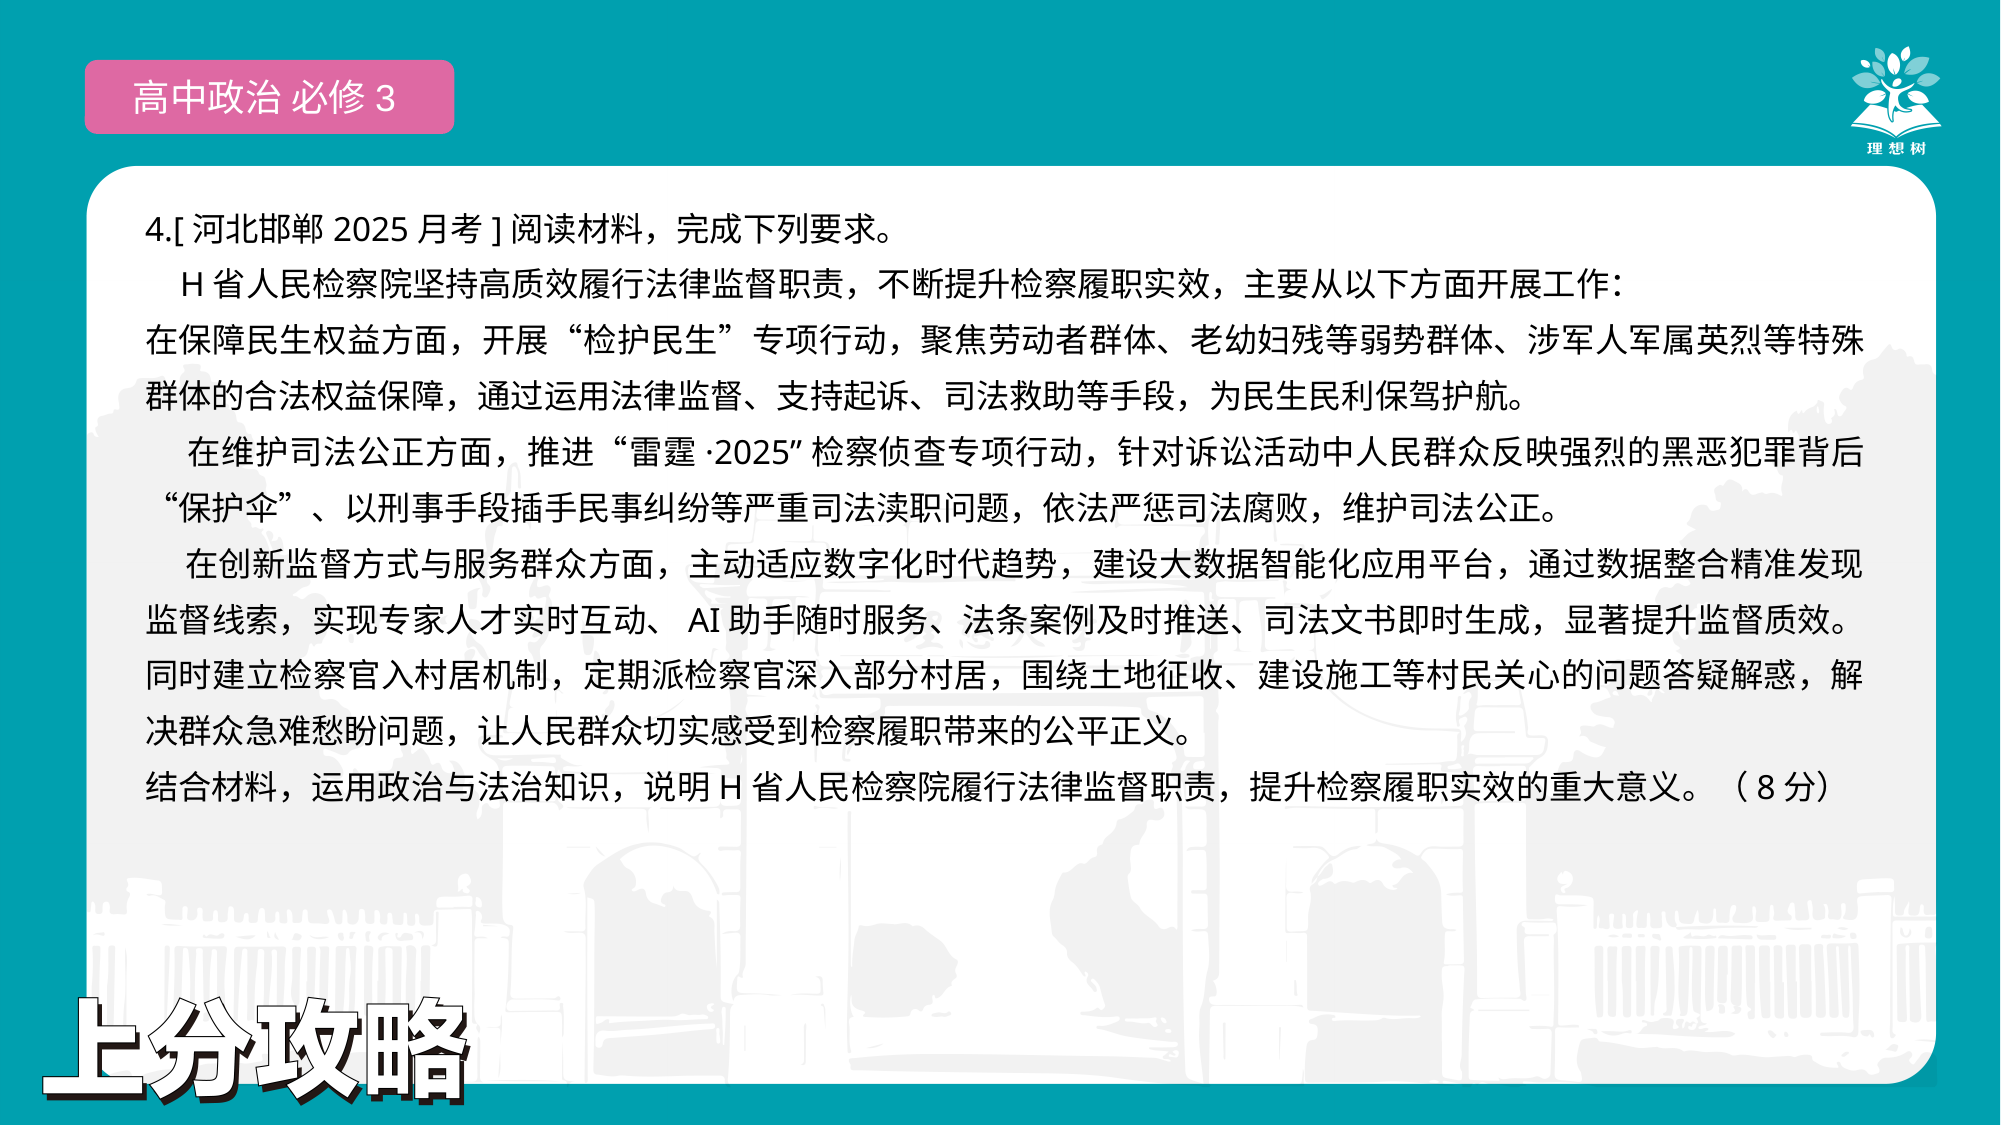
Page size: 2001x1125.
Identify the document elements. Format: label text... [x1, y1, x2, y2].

text_box 4.[河北邯郸2025月考]阅读材料，完成下列要求。 H省人民检察院坚持高质效履行法律监督职责，不断提升检察履职实效，主要从以下方面开展工作： 在保障民生权益方面，开展“检护民生”专项行动，聚焦劳动者群体、老幼妇残等弱势群体、涉军人军属英烈等特殊群体的合法权益保障，通过运用法律监督、支持起诉、司法救助等手段，为民生民利保驾护航。 在维护司法公正方面，推进“雷霆·2025”检察侦查专项行动，针对诉讼活动中人民群众反映强烈的黑恶犯罪背后“保护伞”、以刑事手段插手民事纠纷等严重司法渎职问题，依法严惩司法腐败，维护司法公正。 在创新监督方式与服务群众方面，主动适应数字化时代趋势，建设大数据智能化应用平台，通过数据整合精准发现监督线索，实现专家人才实时互动、AI助手随时服务、法条案例及时推送、司法文书即时生成，显著提升监督质效。同时建立检察官入村居机制，定期派检察官深入部分村居，围绕土地征收、建设施工等村民关心的问题答疑解惑，解决群众急难愁盼问题，让人民群众切实感受到检察履职带来的公平正义。 结合材料，运用政治与法治知识，说明H省人民检察院履行法律监督职责，提升检察履职实效的重大意义。（8分） [130, 184, 1880, 814]
picture [0, 0, 2001, 1125]
text_box 高中政治 必修3 [83, 58, 456, 135]
